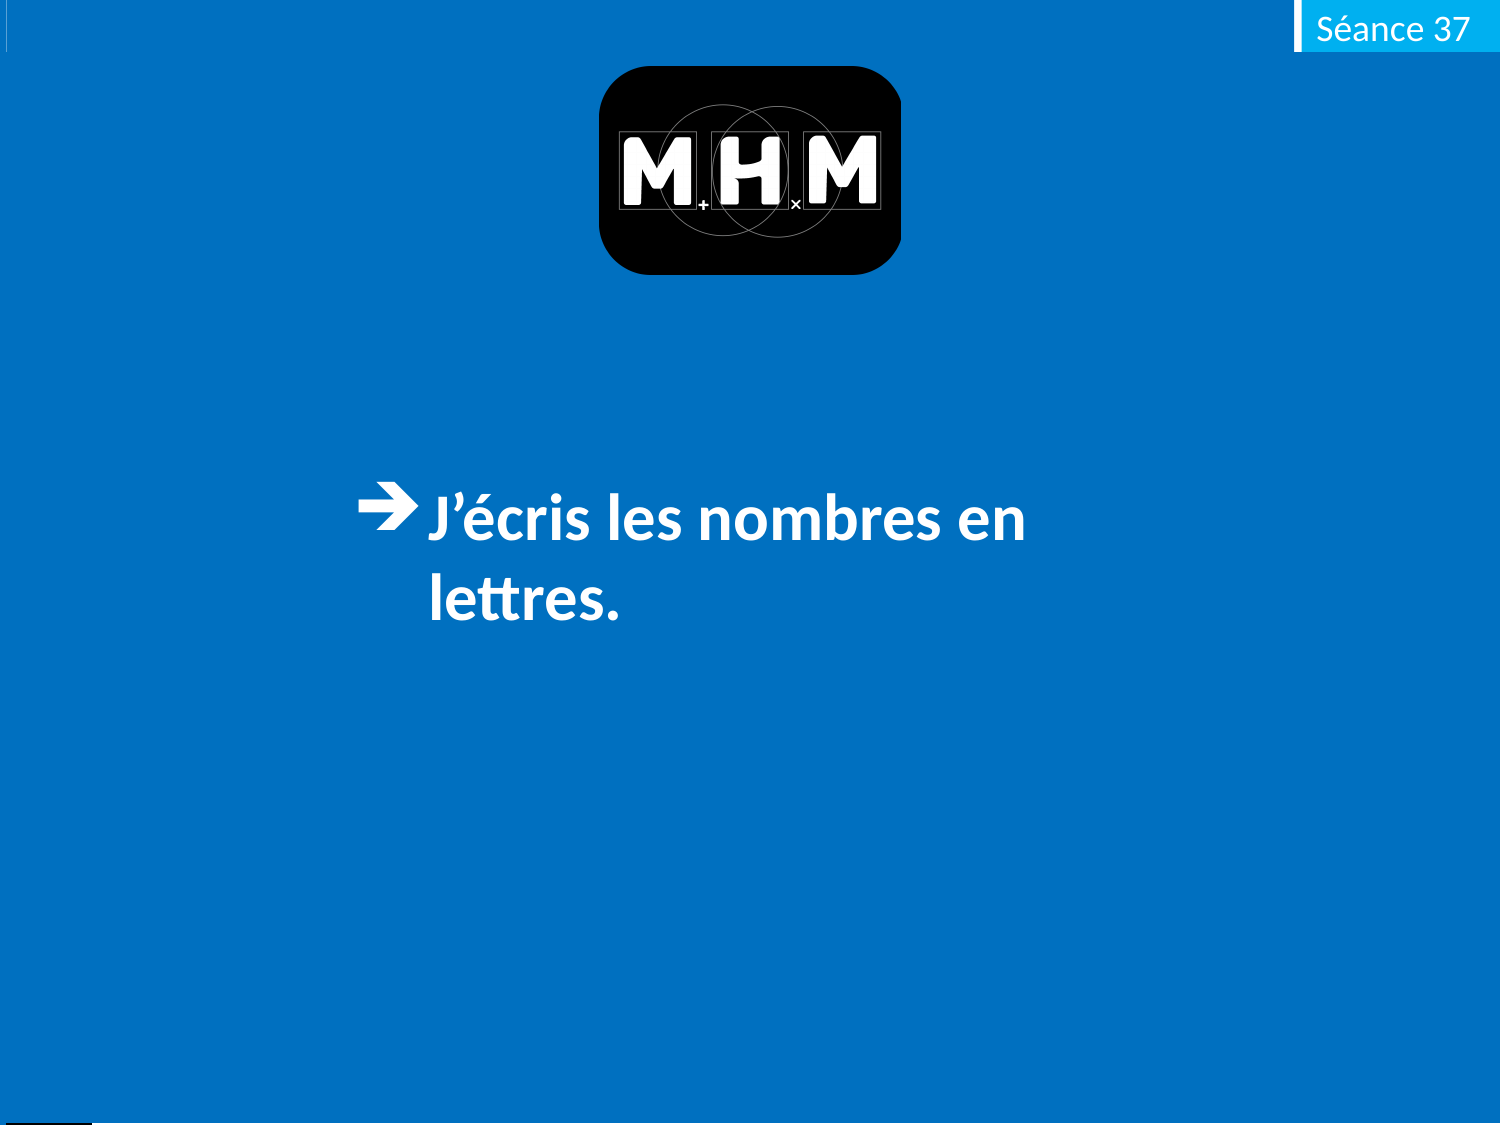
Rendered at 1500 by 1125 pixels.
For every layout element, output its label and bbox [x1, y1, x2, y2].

text_box [0, 52, 1500, 1123]
text_box [96, 33, 1391, 52]
